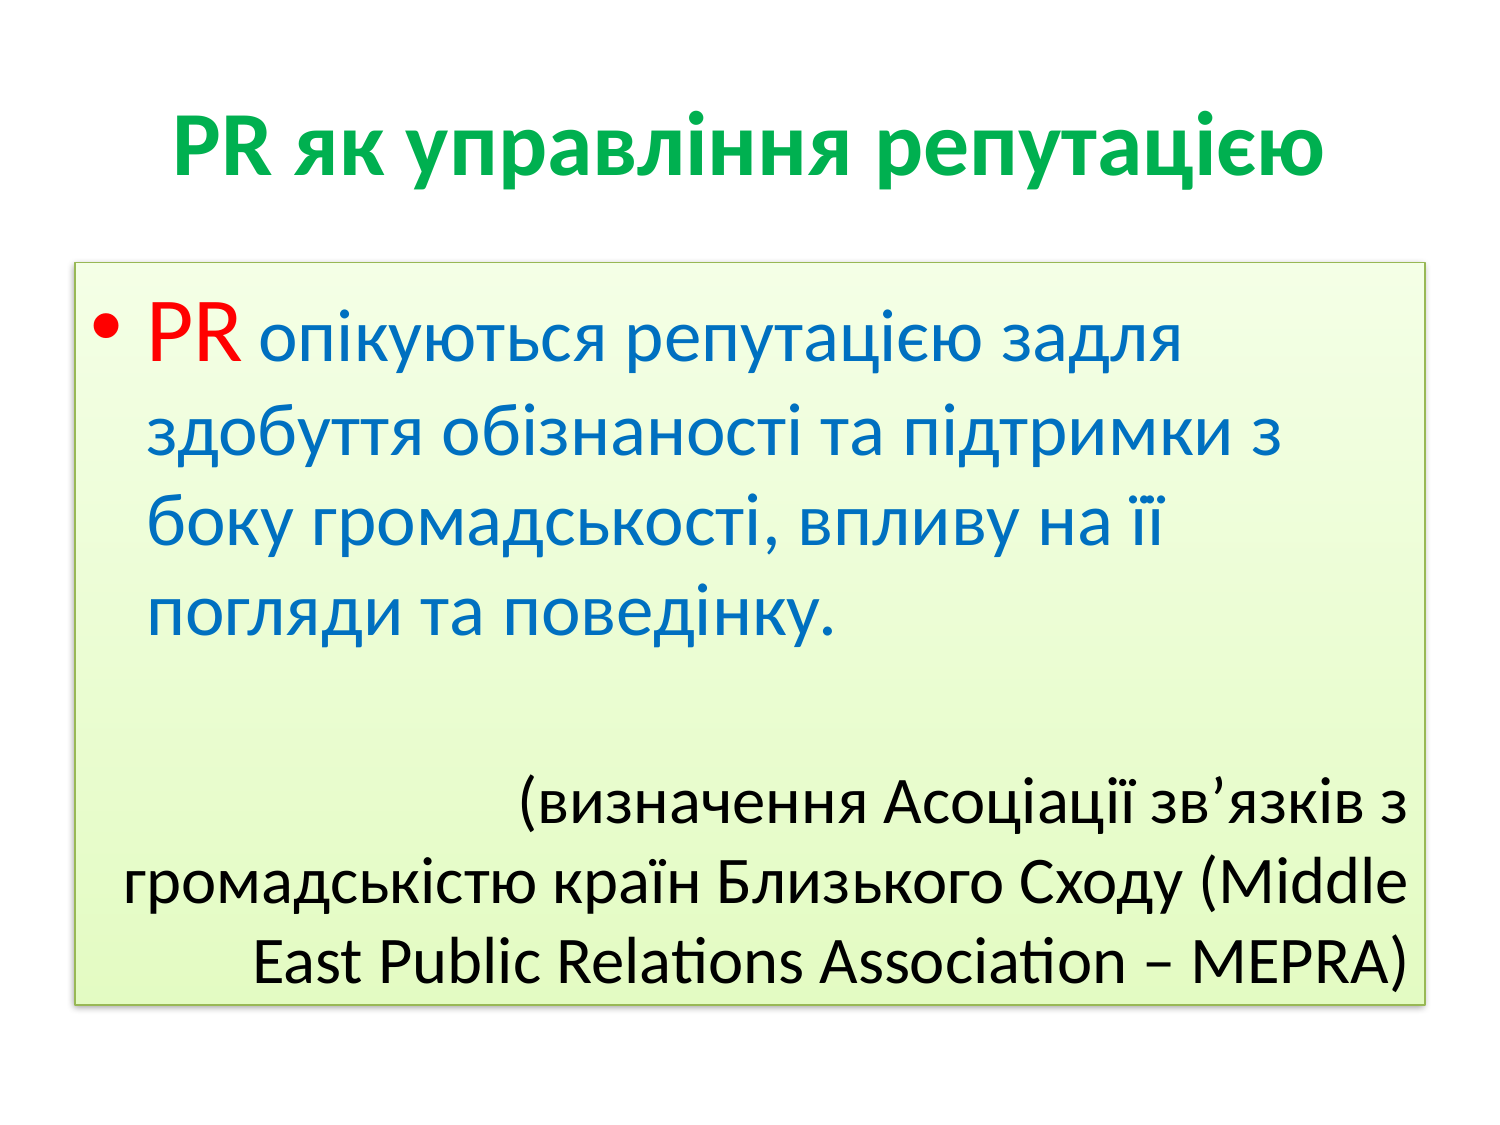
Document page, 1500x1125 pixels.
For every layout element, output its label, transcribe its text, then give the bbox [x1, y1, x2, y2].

title PR як управління репутацією [75, 45, 1425, 233]
list PR опікуються репутацією задля здобуття обізнаності та підтримки з боку громадськості, впливу на її погляди та поведінку. (визначення Асоціації зв’язків з громадськістю країн Близького Сходу (Middle East Public Relations Association – MEPRA) [74, 262, 1426, 1006]
